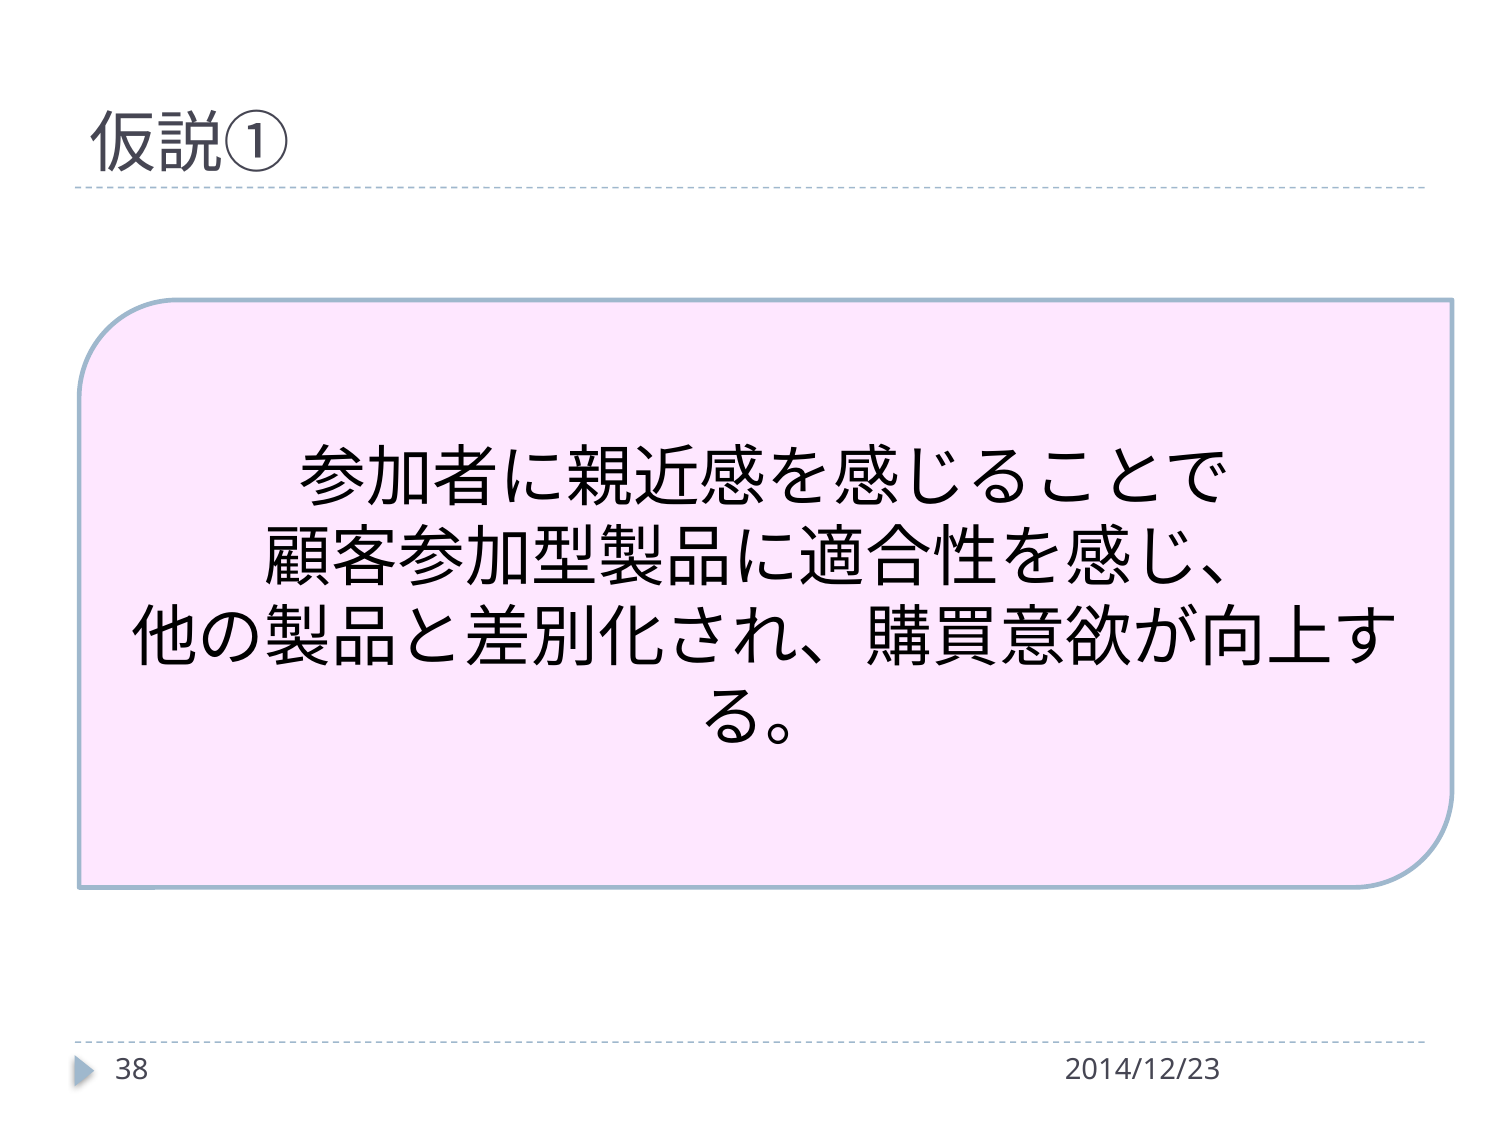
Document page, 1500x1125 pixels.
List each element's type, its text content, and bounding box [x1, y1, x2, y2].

title 仮説① [75, 24, 1425, 188]
text_box 参加者に親近感を感じることで 顧客参加型製品に適合性を感じ、 他の製品と差別化され、購買意欲が向上する。 [77, 298, 1454, 889]
slide_number 38 [100, 1042, 426, 1103]
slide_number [1050, 1042, 1426, 1103]
